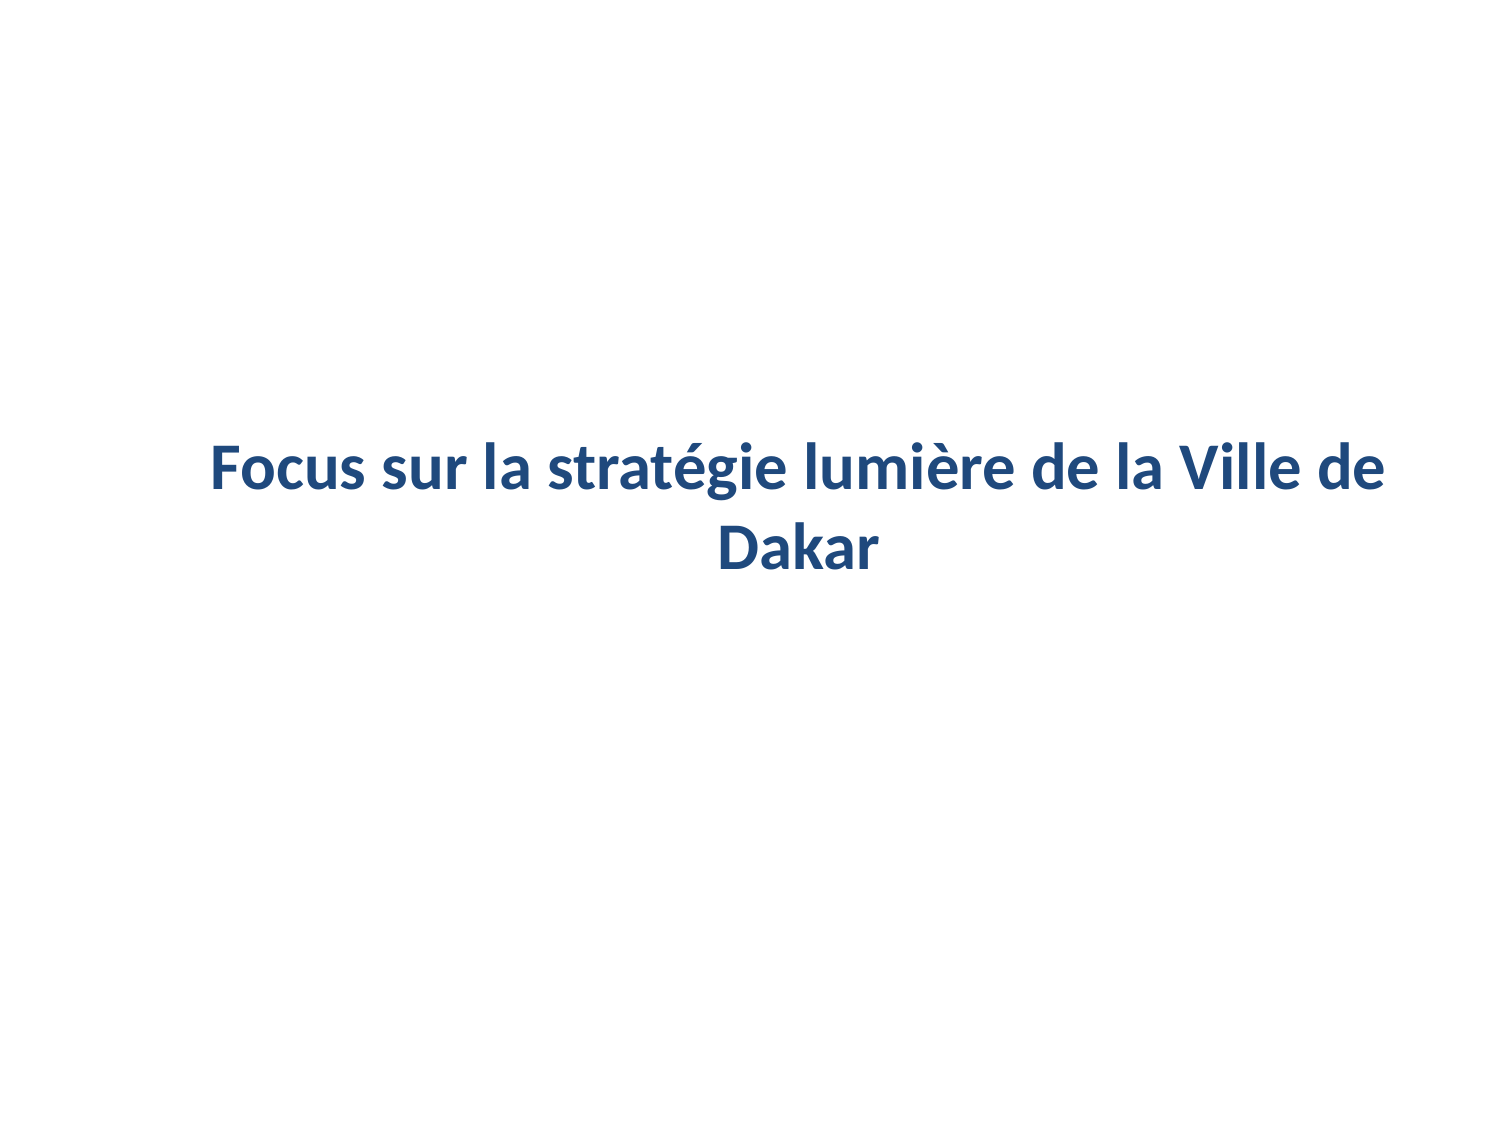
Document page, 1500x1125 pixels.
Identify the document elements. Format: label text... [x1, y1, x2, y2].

title Focus sur la stratégie lumière de la Ville de Dakar [123, 408, 1474, 597]
